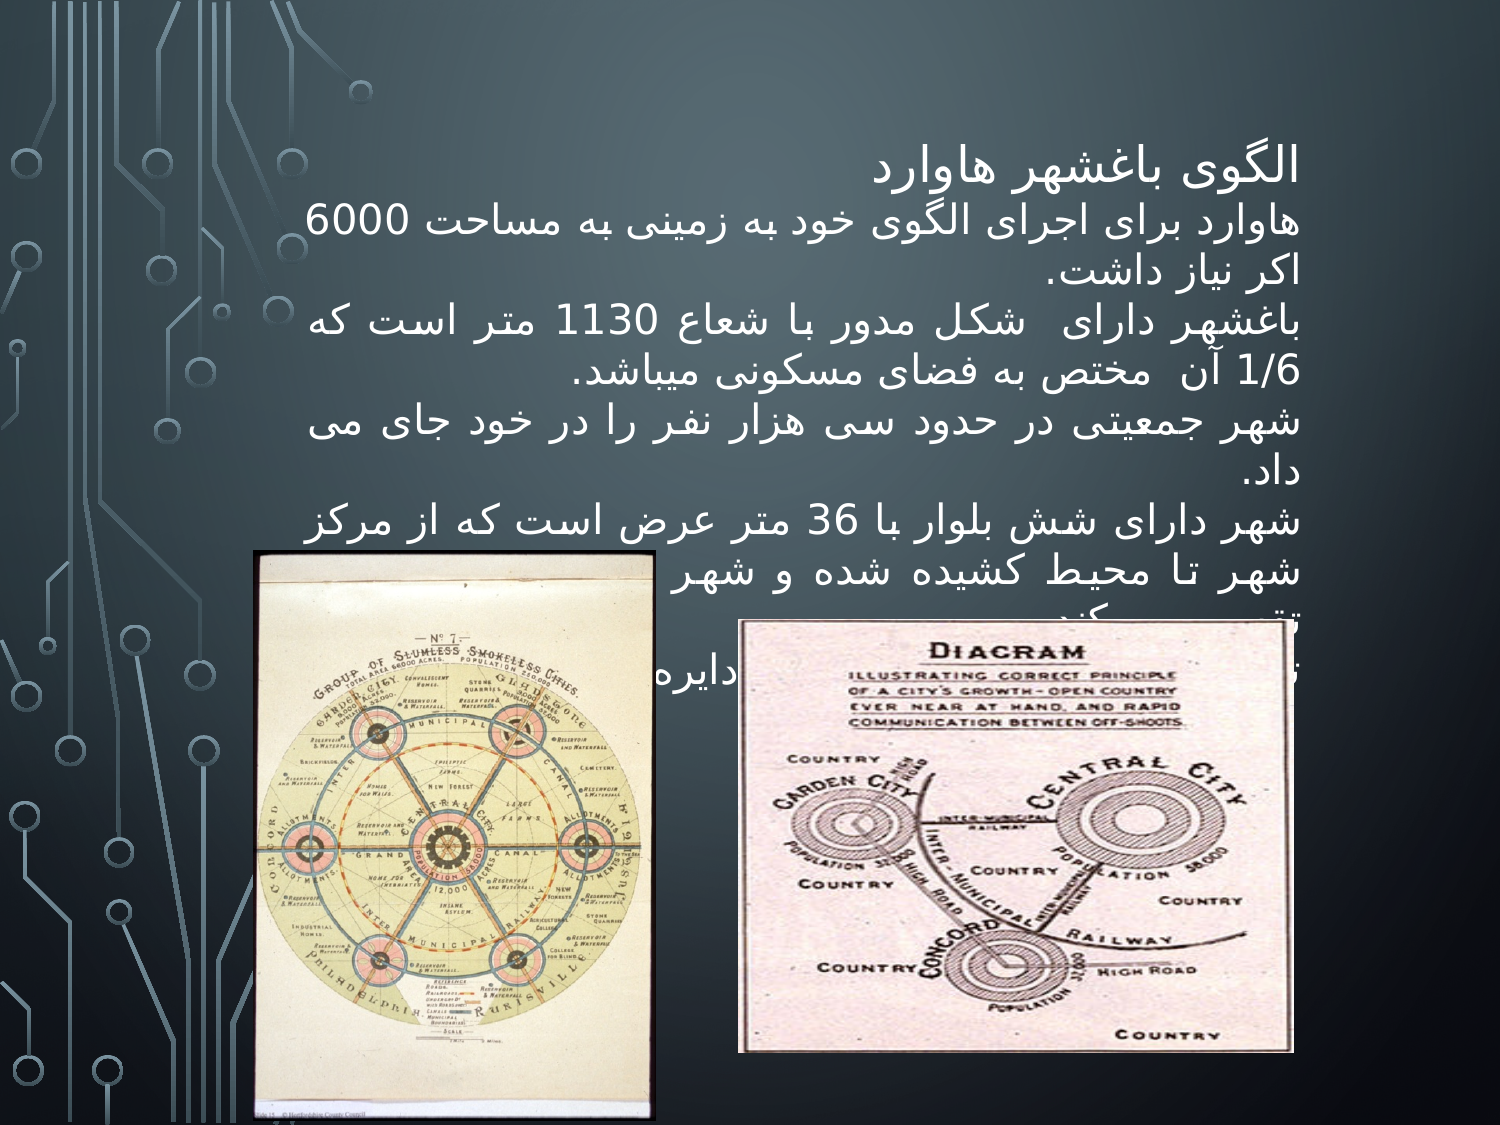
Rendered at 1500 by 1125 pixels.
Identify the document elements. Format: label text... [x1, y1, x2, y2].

picture [253, 550, 656, 1121]
text_box الگوی باغشهر هاوارد هاوارد برای اجرای الگوی خود به زمینی به مساحت 6000 اکر نیاز داشت. باغشهر دارای شکل مدور با شعاع 1130 متر است که 1/6 آن مختص به فضای مسکونی میباشد. شهر جمعیتی در حدود سی هزار نفر را در خود جای می داد. شهر دارای شش بلوار با 36 متر عرض است که از مرکز شهر تا محیط کشیده شده و شهر را به شش قسمت تقسیم می کند. تصویر کردن شهر به صورت چند دایره متحدالمرکز . [289, 125, 1317, 751]
picture [737, 618, 1294, 1053]
